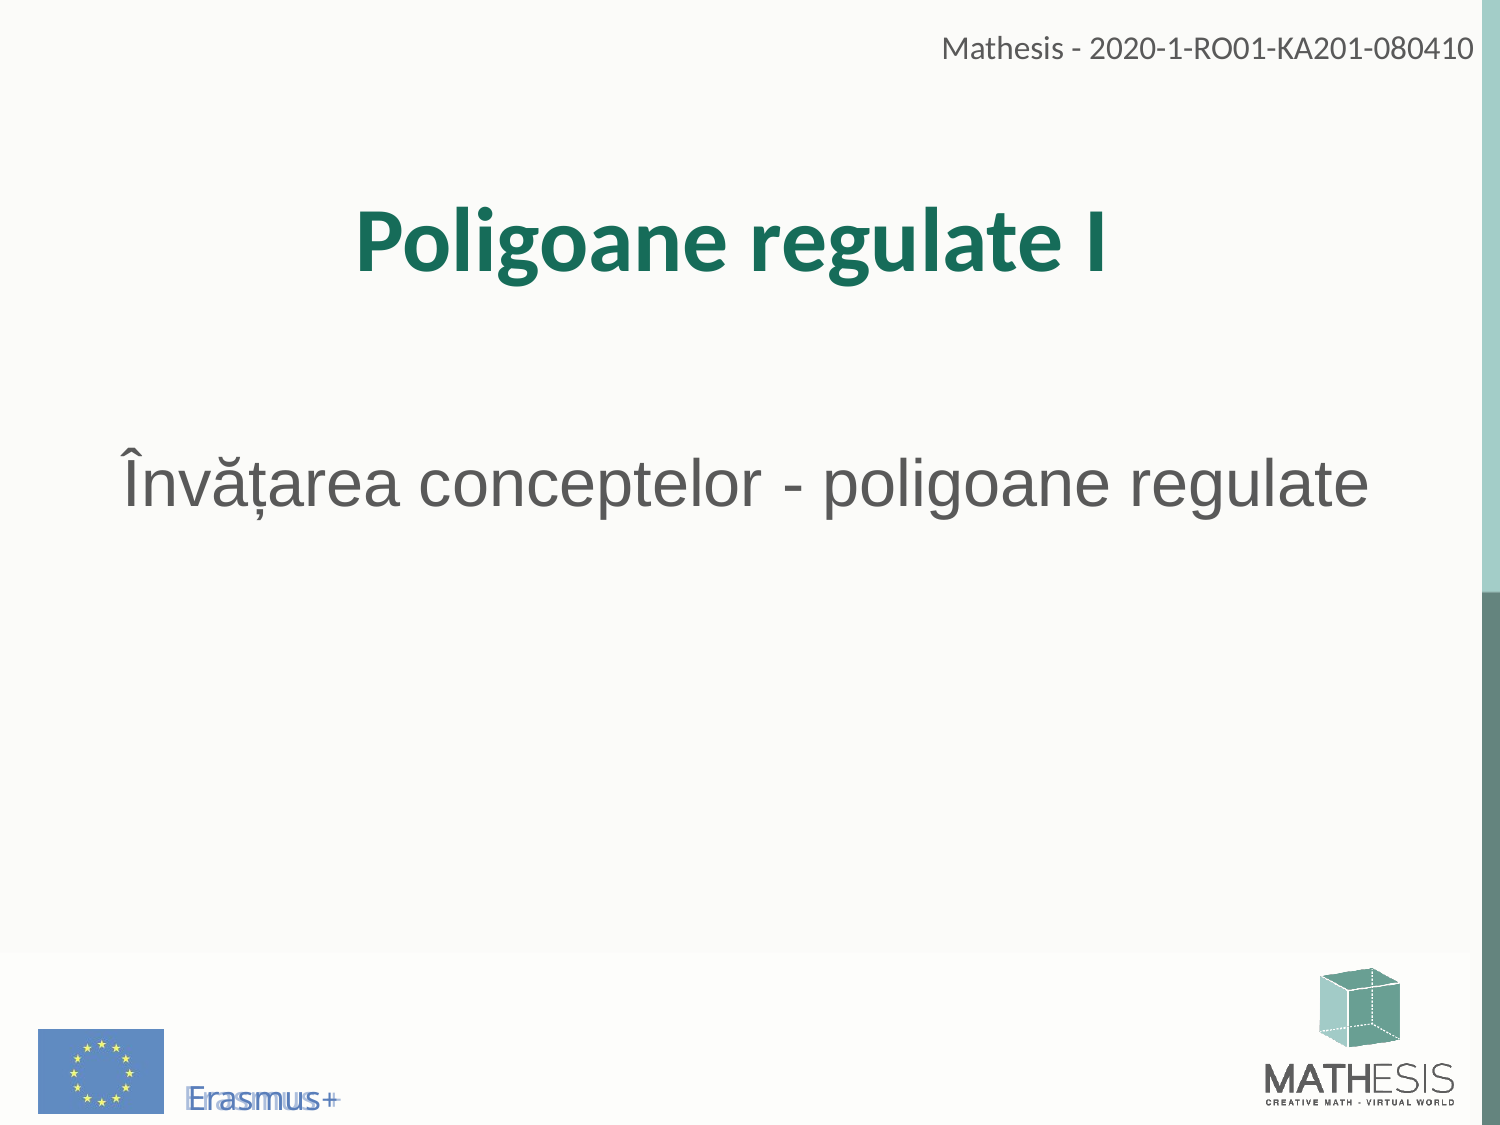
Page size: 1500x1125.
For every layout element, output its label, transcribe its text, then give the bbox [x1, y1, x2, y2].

title Poligoane regulate I [53, 172, 1412, 414]
subtitle Învățarea conceptelor - poligoane regulate [53, 432, 1459, 721]
